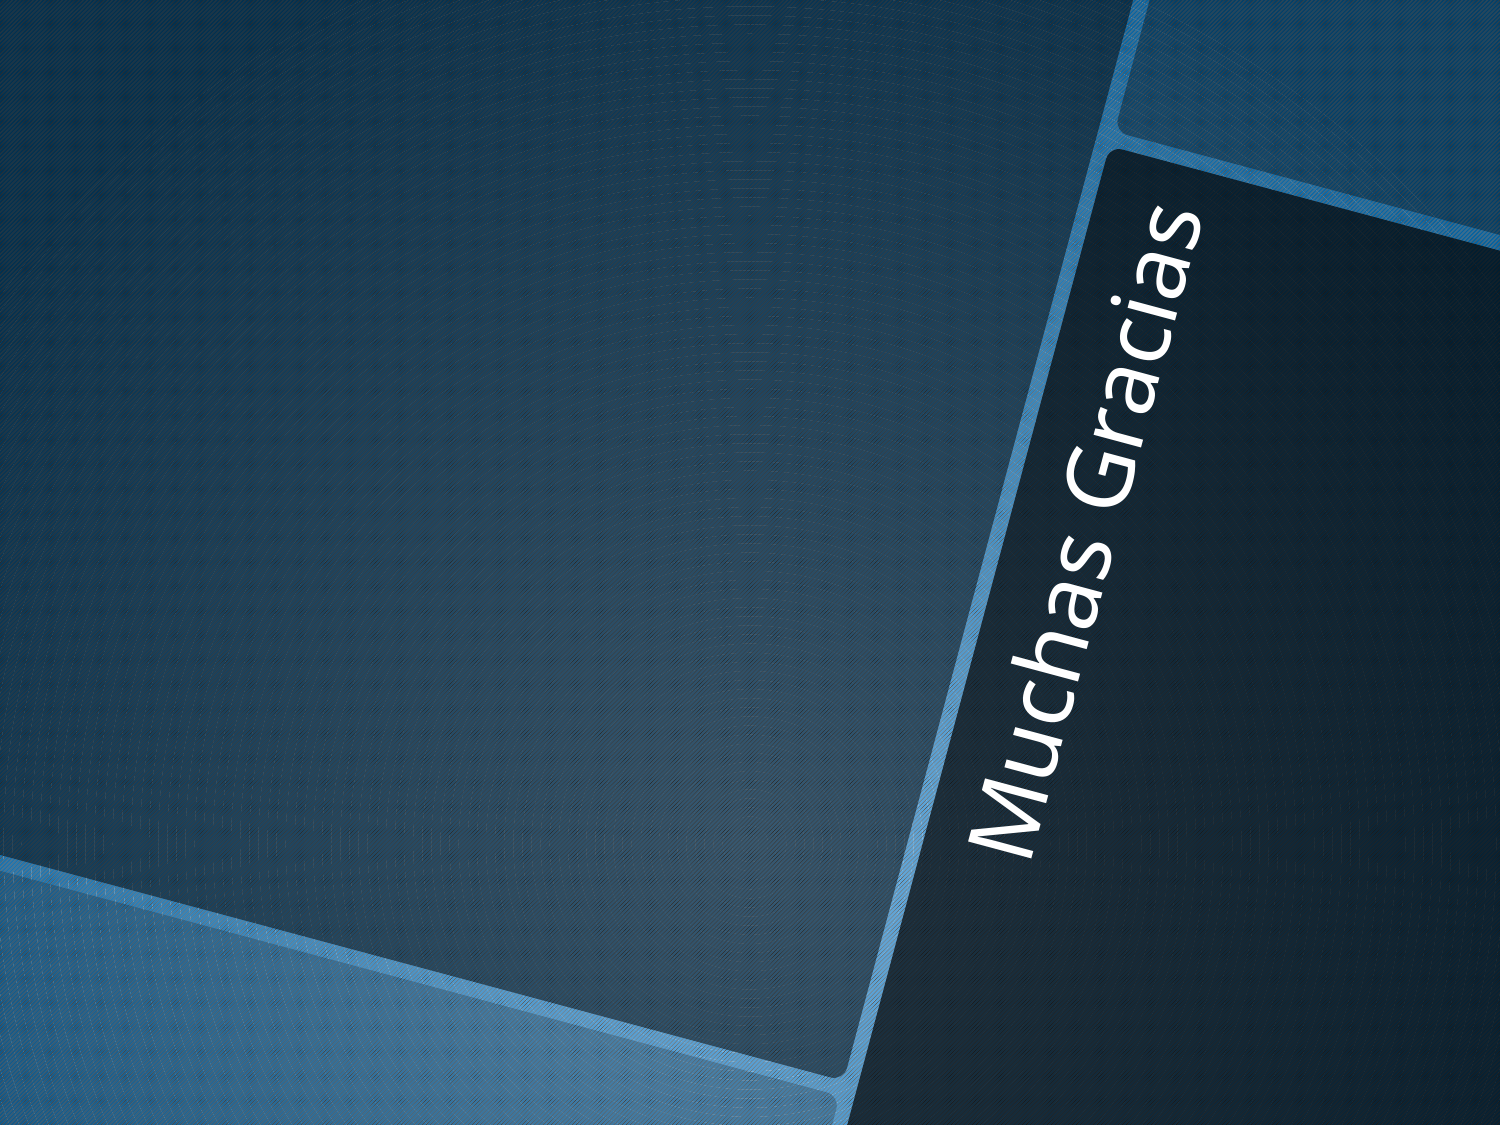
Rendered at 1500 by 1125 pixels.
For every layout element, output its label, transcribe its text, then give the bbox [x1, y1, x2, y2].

title Muchas Gracias [898, 172, 1430, 1056]
